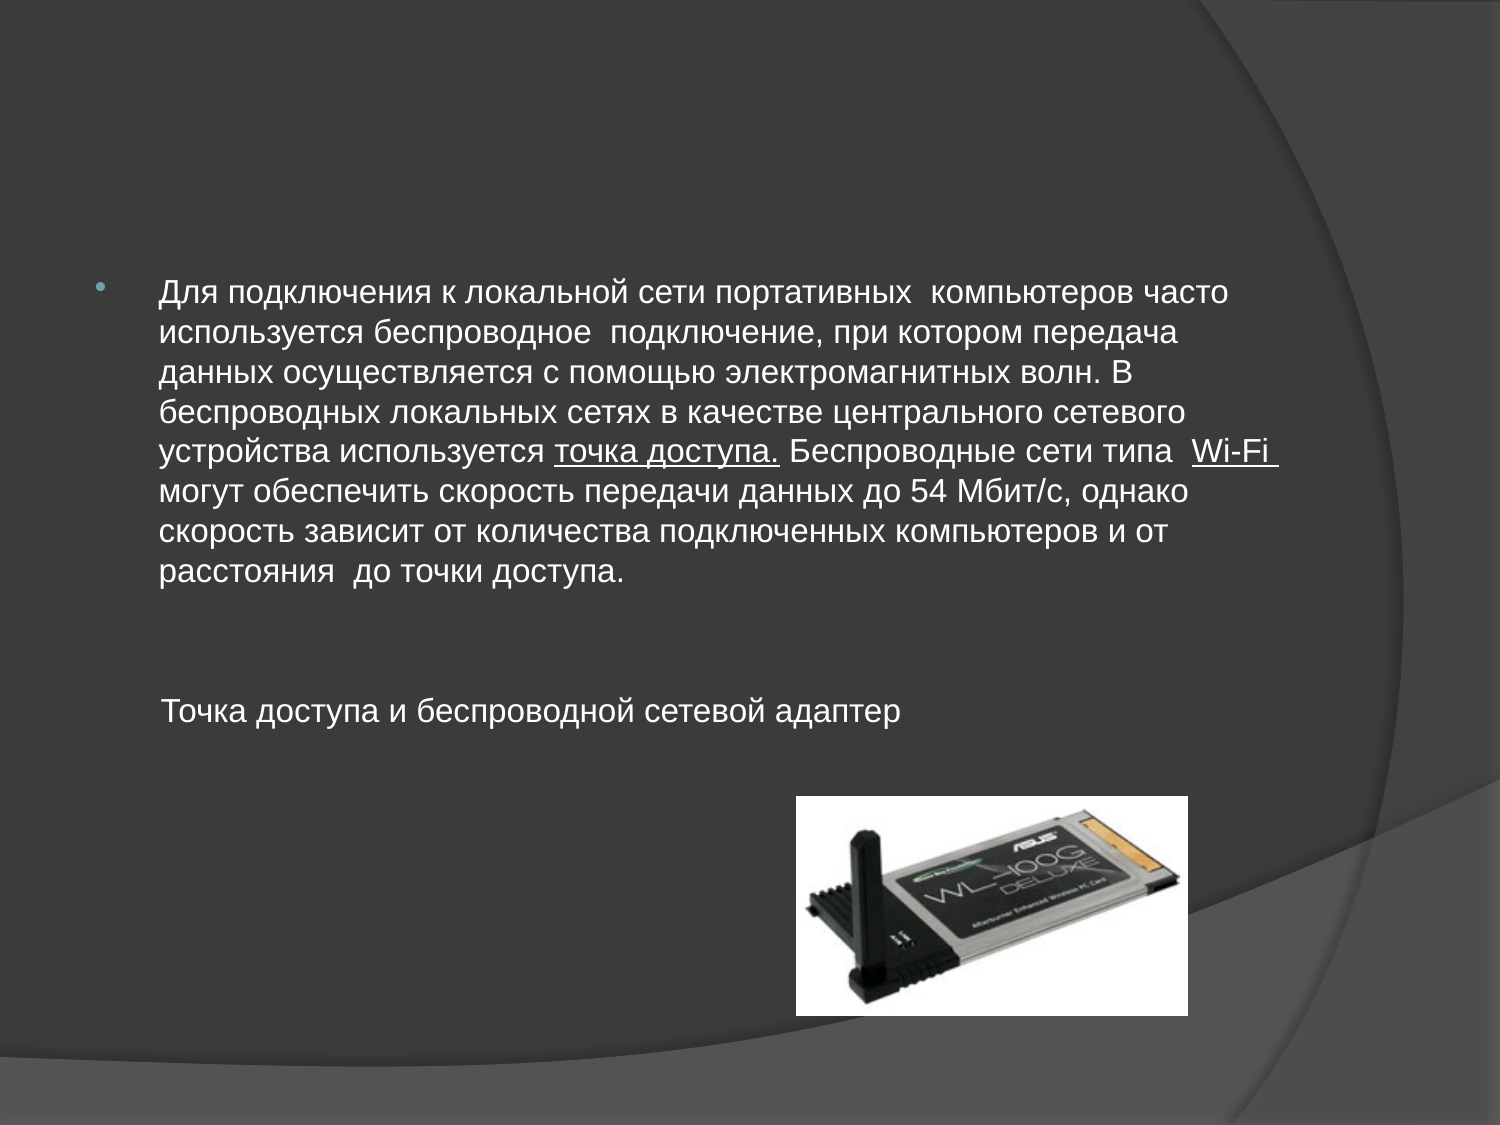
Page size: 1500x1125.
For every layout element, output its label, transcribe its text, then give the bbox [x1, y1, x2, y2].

picture [796, 796, 1188, 1016]
list Для подключения к локальной сети портативных компьютеров часто используется беспроводное подключение, при котором передача данных осуществляется с помощью электромагнитных волн. В беспроводных локальных сетях в качестве центрального сетевого устройства используется точка доступа. Беспроводные сети типа Wi-Fi могут обеспечить скорость передачи данных до 54 Мбит/с, однако скорость зависит от количества подключенных компьютеров и от расстояния до точки доступа. Точка доступа и беспроводной сетевой адаптер [74, 262, 1301, 1006]
